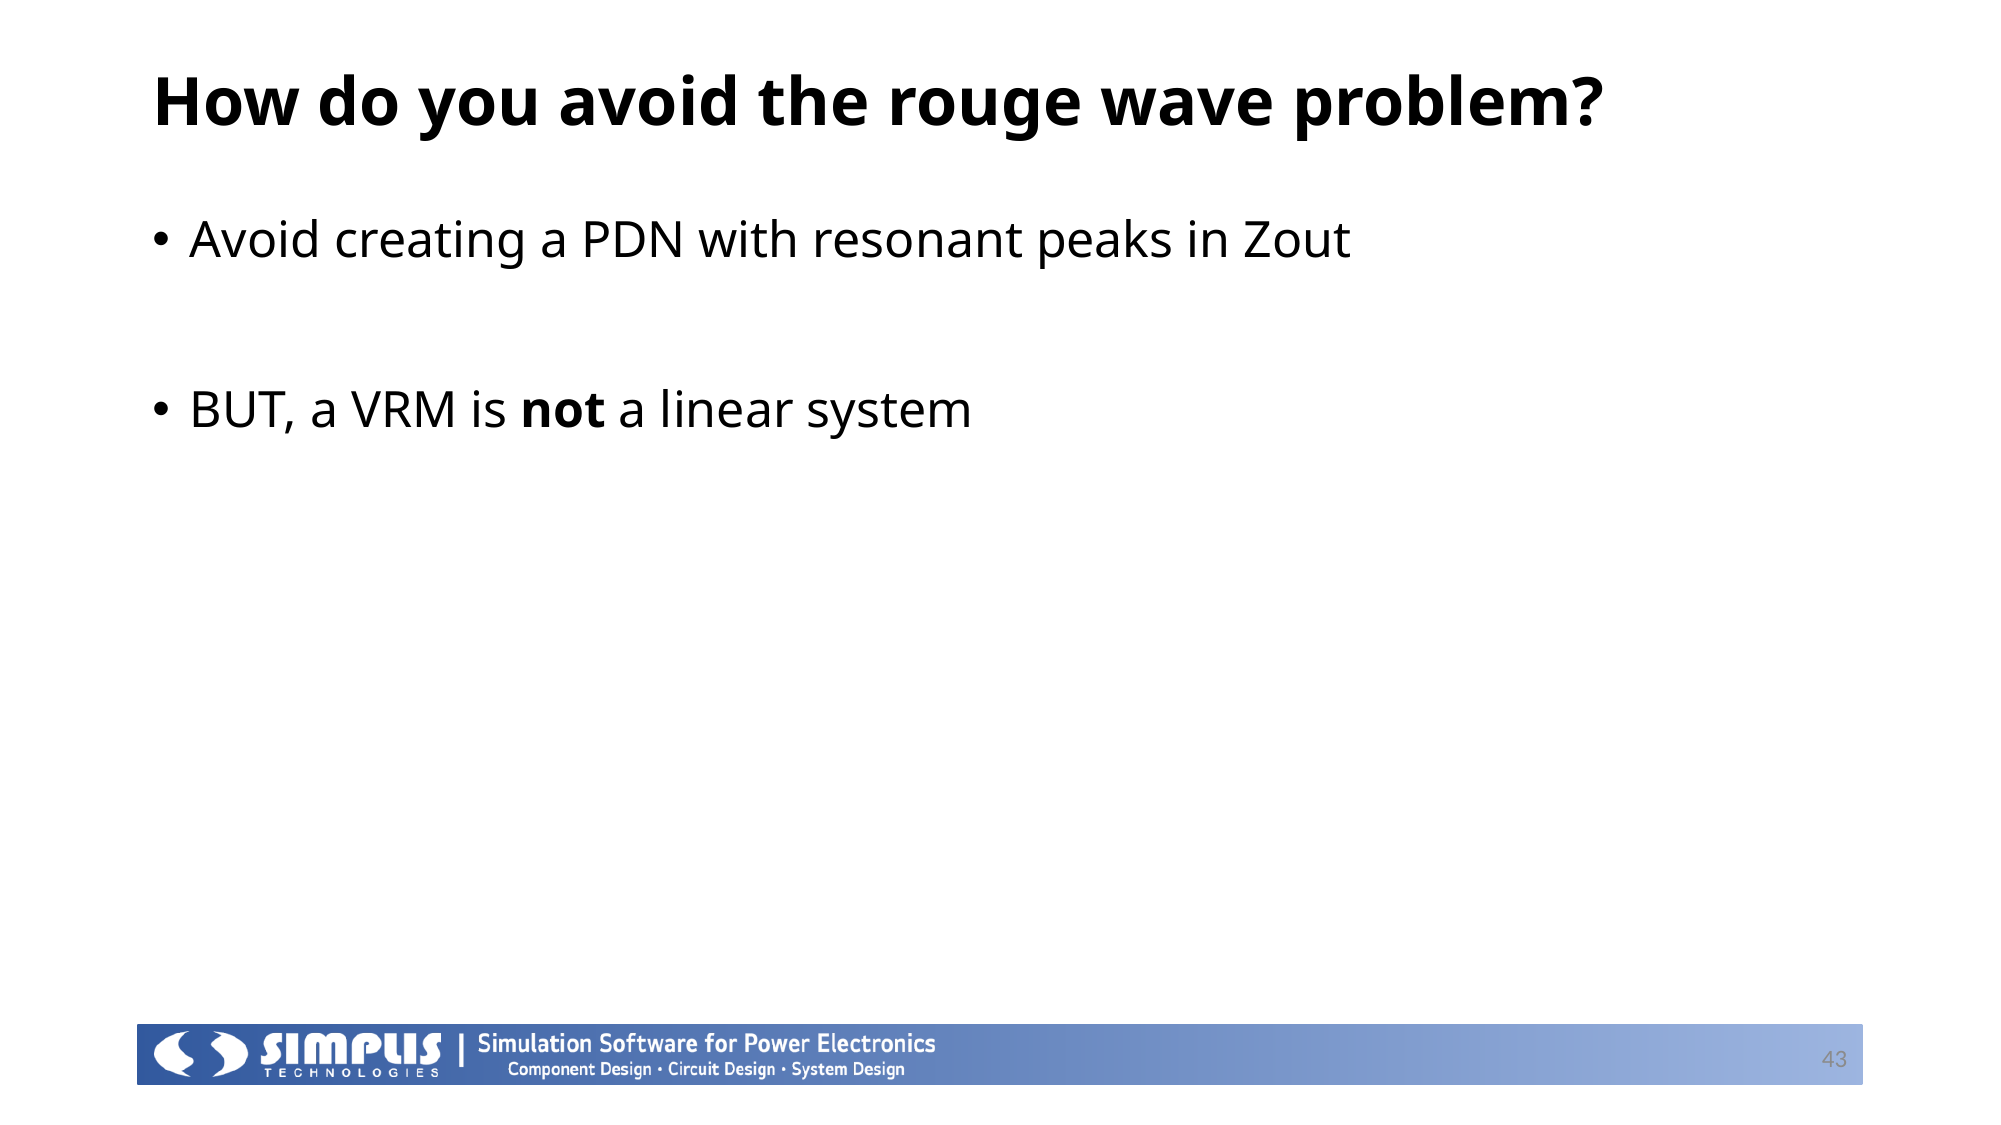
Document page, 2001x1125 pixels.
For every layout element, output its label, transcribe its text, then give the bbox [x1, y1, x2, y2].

picture [154, 1014, 945, 1108]
title How do you avoid the rouge wave problem? [137, 37, 1863, 172]
list Avoid creating a PDN with resonant peaks in Zout BUT, a VRM is not a linear system [137, 206, 1863, 1014]
slide_number 43 [1412, 1027, 1863, 1088]
